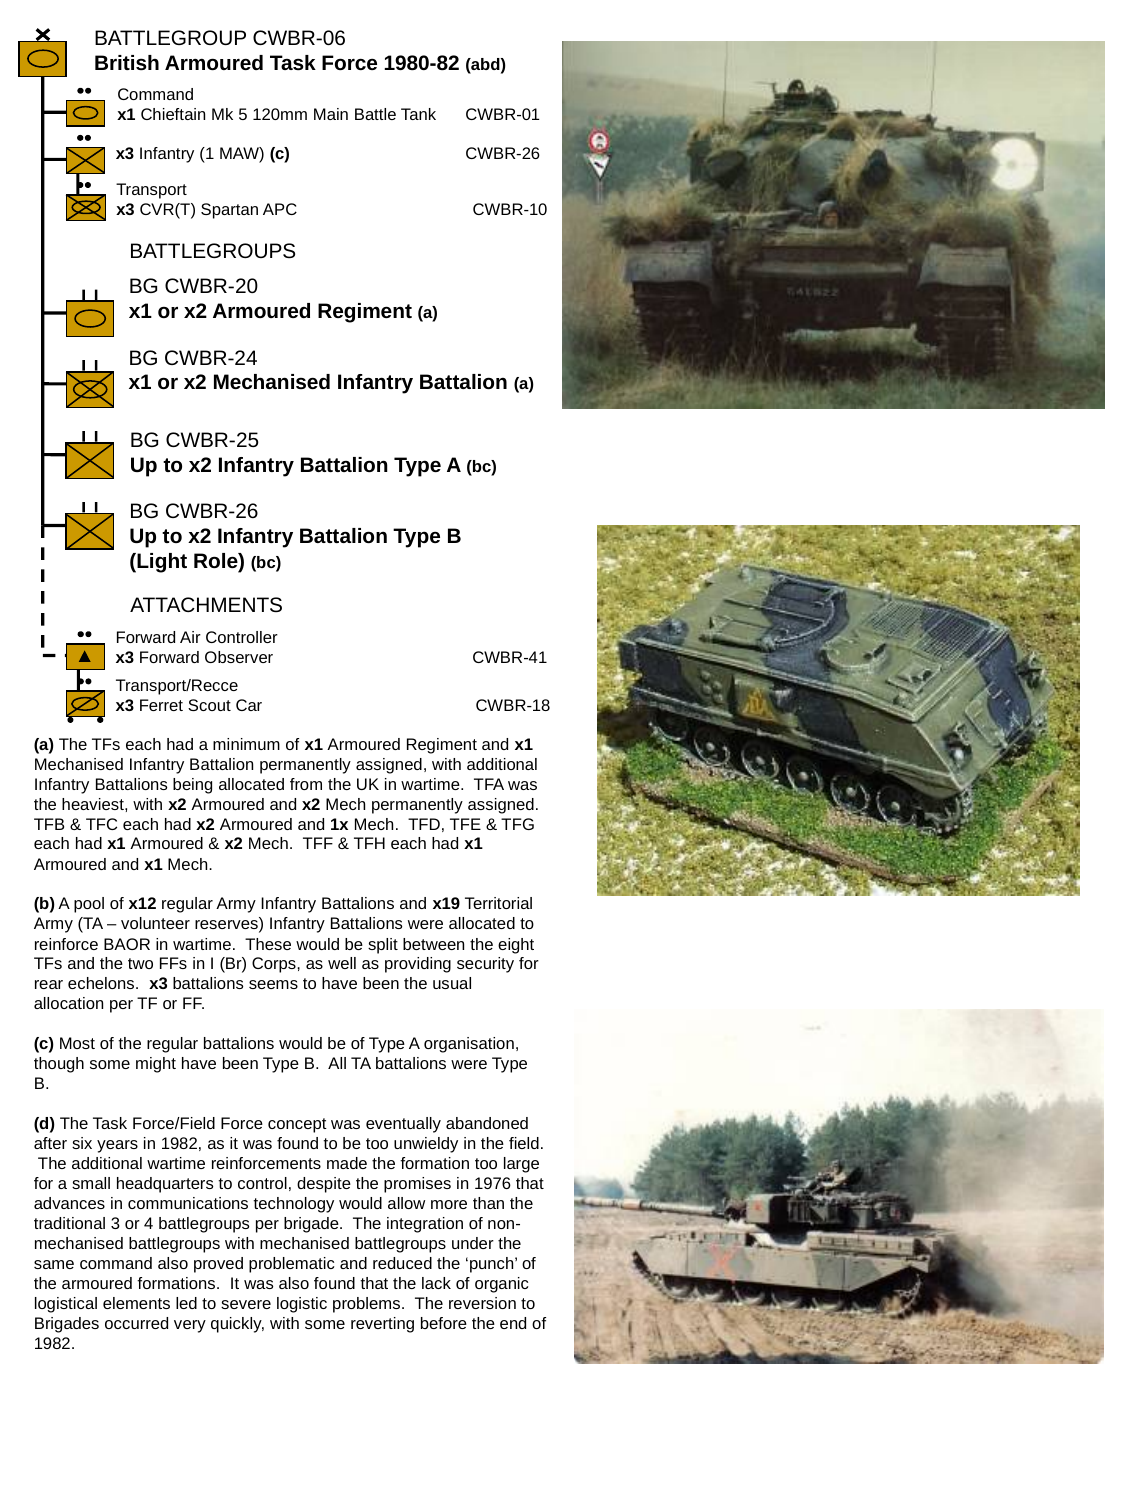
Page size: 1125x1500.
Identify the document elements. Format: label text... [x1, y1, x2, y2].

text_box ATTACHMENTS [115, 584, 298, 625]
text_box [83, 360, 97, 371]
text_box BG CWBR-24 x1 or x2 Mechanised Infantry Battalion (a) [113, 336, 549, 402]
text_box Command x1 Chieftain Mk 5 120mm Main Battle Tank CWBR-01 [102, 76, 556, 132]
picture [574, 1009, 1104, 1364]
text_box BATTLEGROUP CWBR-06 British Armoured Task Force 1980-82 (abd) [79, 17, 522, 83]
text_box Transport/Recce x3 Ferret Scout Car CWBR-18 [100, 667, 567, 723]
text_box Forward Air Controller x3 Forward Observer CWBR-41 [100, 620, 563, 667]
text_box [83, 289, 97, 300]
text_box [83, 501, 97, 513]
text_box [78, 88, 91, 93]
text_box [66, 372, 114, 408]
text_box (a) The TFs each had a minimum of x1 Armoured Regiment and x1 Mechanised Infantry Battalion permanently assigned, with additional Infantry Battalions being allocated from the UK in wartime. TFA was the heaviest, with x2 Armoured and x2 Mech permanently assigned. TFB & TFC each had x2 Armoured and 1x Mech. TFD, TFE & TFG each had x1 Armoured & x2 Mech. TFF & TFH each had x1 Armoured and x1 Mech. (b) A pool of x12 regular Army Infantry Battalions and x19 Territorial Army (TA – volunteer reserves) Infantry Battalions were allocated to reinforce BAOR in wartime. These would be split between the eight TFs and the two FFs in I (Br) Corps, as well as providing security for rear echelons. x3 battalions seems to have been the usual allocation per TF or FF. (c) Most of the regular battalions would be of Type A organisation, though some might have been Type B. All TA battalions were Type B. (d) The Task Force/Field Force concept was eventually abandoned after six years in 1982, as it was found to be too unwieldy in the field. The additional wartime reinforcements made the formation too large for a small headquarters to control, despite the promises in 1976 that advances in communications technology would allow more than the traditional 3 or 4 battlegroups per brigade. The integration of non-mechanised battlegroups with mechanised battlegroups under the same command also proved problematic and reduced the ‘punch’ of the armoured formations. It was also found that the lack of organic logistical elements led to severe logistic problems. The reversion to Brigades occurred very quickly, with some reverting before the end of 1982. [19, 726, 563, 1360]
text_box x3 Infantry (1 MAW) (c) CWBR-26 [100, 135, 556, 171]
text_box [78, 631, 91, 637]
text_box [83, 431, 97, 442]
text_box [77, 135, 91, 141]
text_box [36, 29, 50, 40]
text_box BATTLEGROUPS [114, 230, 312, 265]
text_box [66, 194, 106, 221]
text_box BG CWBR-26 Up to x2 Infantry Battalion Type B (Light Role) (bc) [114, 490, 477, 580]
picture [562, 41, 1105, 409]
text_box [78, 679, 91, 684]
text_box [66, 442, 114, 479]
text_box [66, 643, 105, 670]
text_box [66, 690, 105, 723]
text_box Transport x3 CVR(T) Spartan APC CWBR-10 [101, 171, 562, 226]
text_box BG CWBR-25 Up to x2 Infantry Battalion Type A (bc) [115, 419, 512, 484]
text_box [77, 182, 91, 188]
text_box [66, 100, 105, 127]
text_box BG CWBR-20 x1 or x2 Armoured Regiment (a) [114, 265, 453, 331]
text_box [19, 41, 67, 77]
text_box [66, 147, 105, 174]
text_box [66, 301, 114, 337]
picture [597, 525, 1080, 896]
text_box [66, 513, 114, 550]
